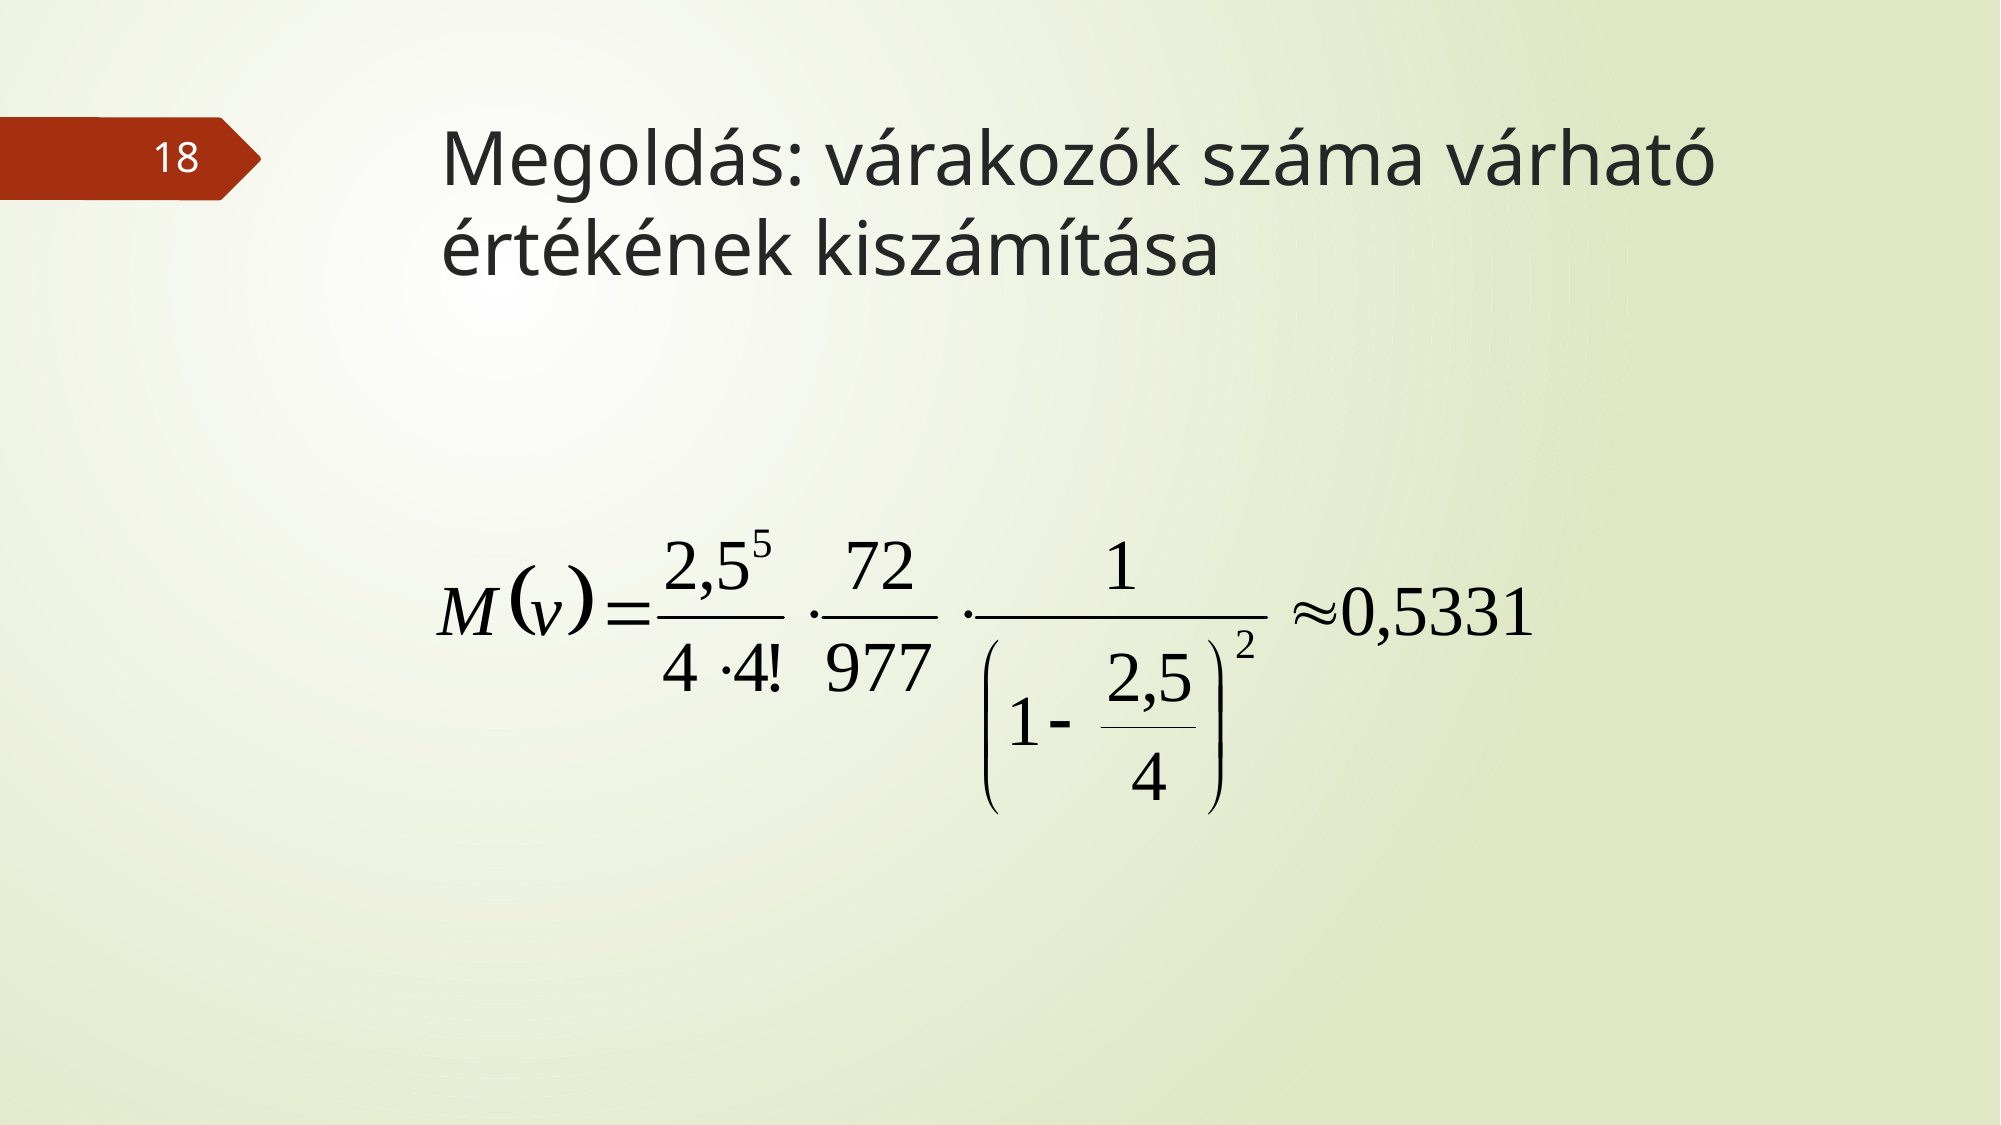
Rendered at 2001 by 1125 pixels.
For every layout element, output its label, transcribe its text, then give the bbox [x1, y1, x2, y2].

text_box [268, 406, 1802, 1007]
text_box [425, 509, 1540, 834]
slide_number 18 [87, 129, 216, 190]
title Megoldás: várakozók száma várható értékének kiszámítása [425, 102, 1888, 313]
